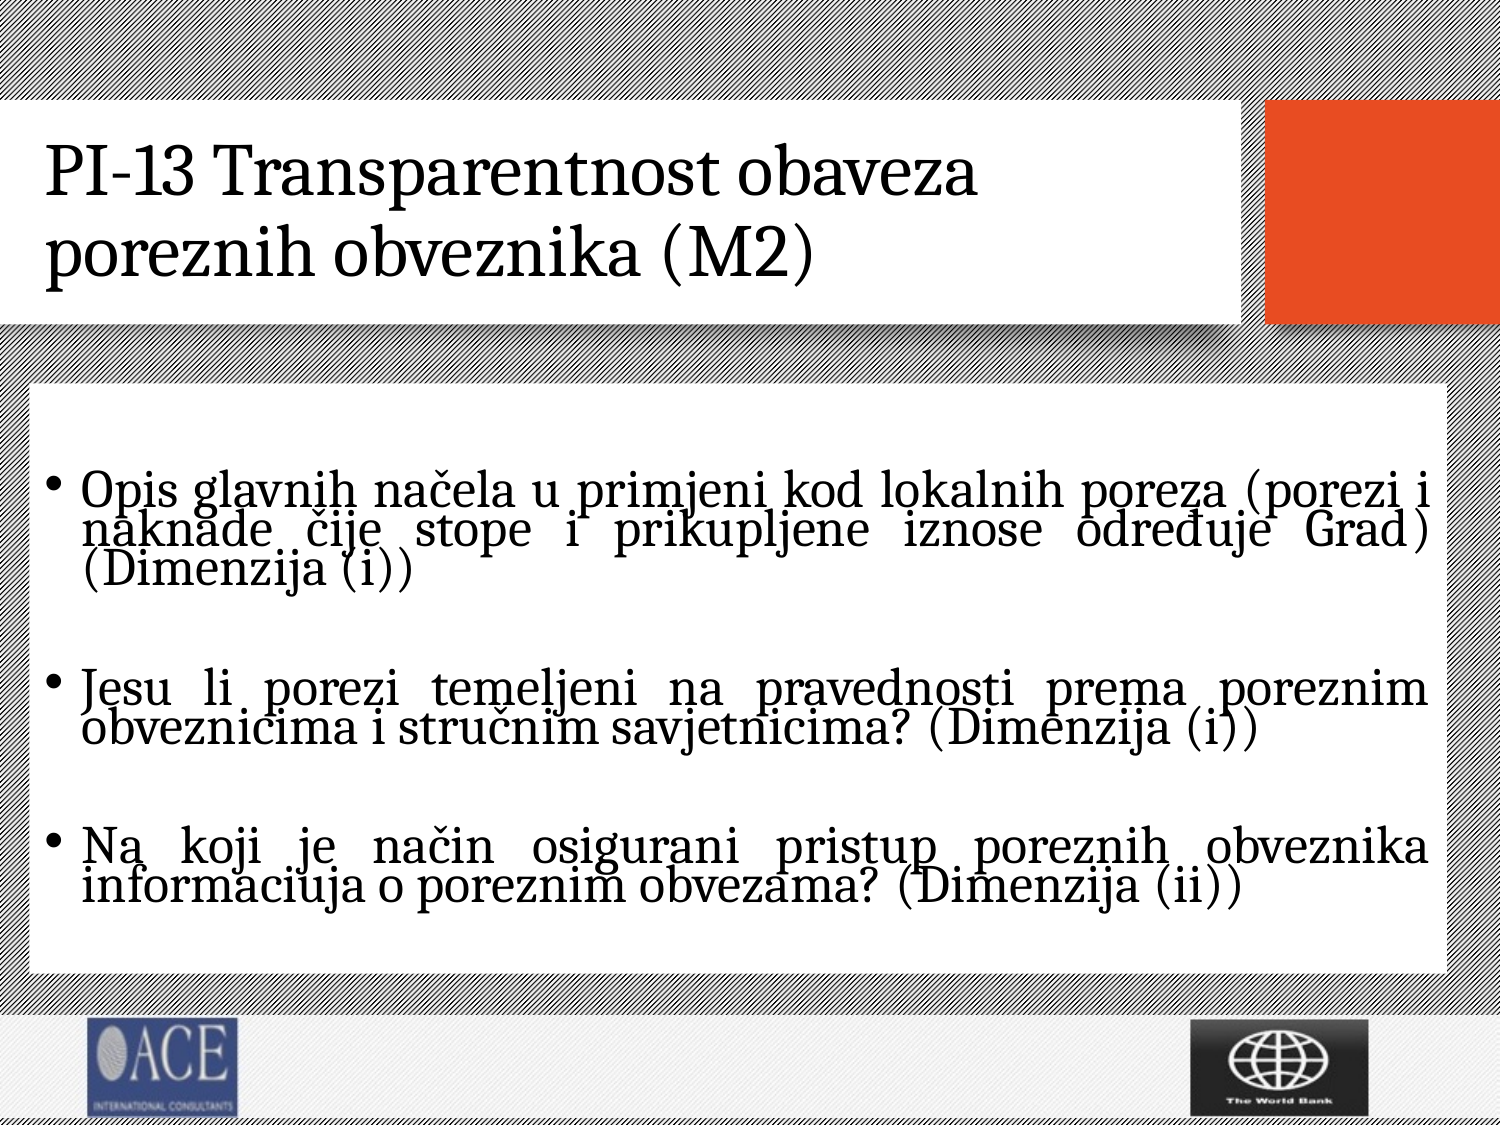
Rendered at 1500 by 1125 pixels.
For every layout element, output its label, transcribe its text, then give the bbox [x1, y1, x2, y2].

picture [0, 0, 1500, 1125]
title PI-13 Transparentnost obaveza poreznih obveznika (M2) [29, 123, 1259, 301]
list Opis glavnih načela u primjeni kod lokalnih poreza (porezi i naknade čije stope i prikupljene iznose određuje Grad) (Dimenzija (i)) Jesu li porezi temeljeni na pravednosti prema poreznim obveznicima i stručnim savjetnicima? (Dimenzija (i)) Na koji je način osigurani pristup poreznih obveznika informaciuja o poreznim obvezama? (Dimenzija (ii)) [29, 383, 1448, 974]
